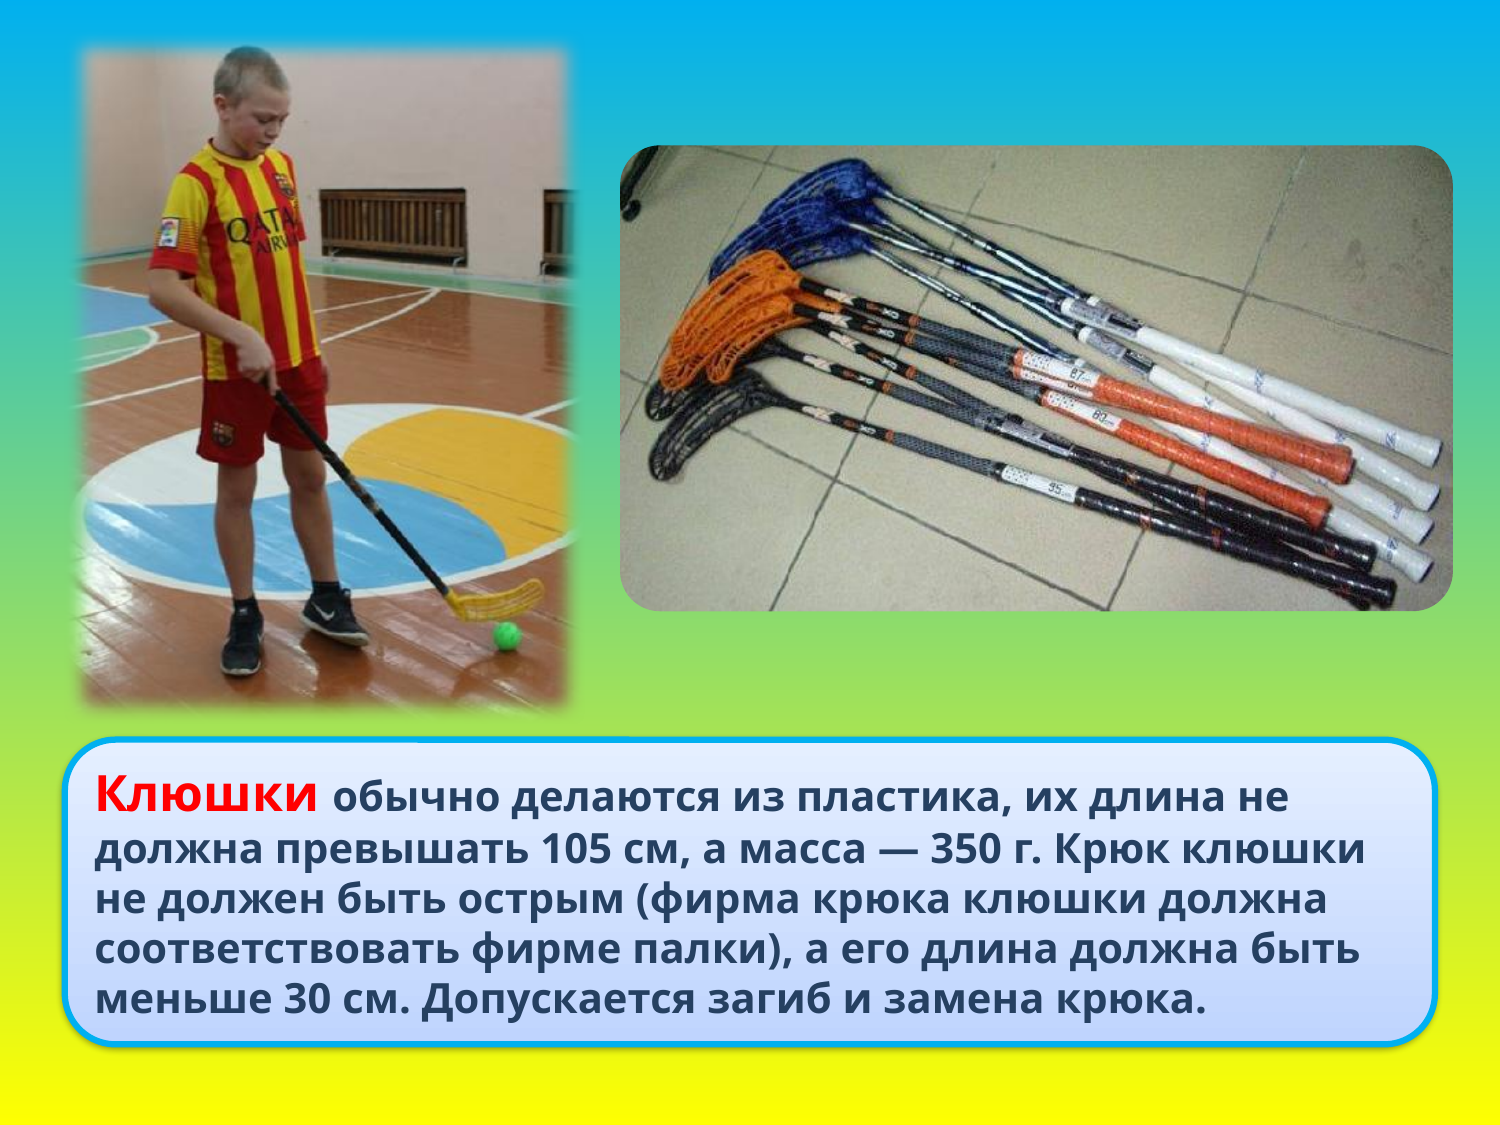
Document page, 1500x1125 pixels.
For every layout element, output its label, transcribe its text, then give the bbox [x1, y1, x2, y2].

picture [64, 37, 587, 725]
picture [619, 145, 1454, 612]
text_box Клюшки обычно делаются из пластика, их длина не должна превышать 105 см, а масса — 350 г. Крюк клюшки не должен быть острым (фирма крюка клюшки должна соответствовать фирме палки), а его длина должна быть меньше 30 см. Допускается загиб и замена крюка. [64, 738, 1436, 1046]
